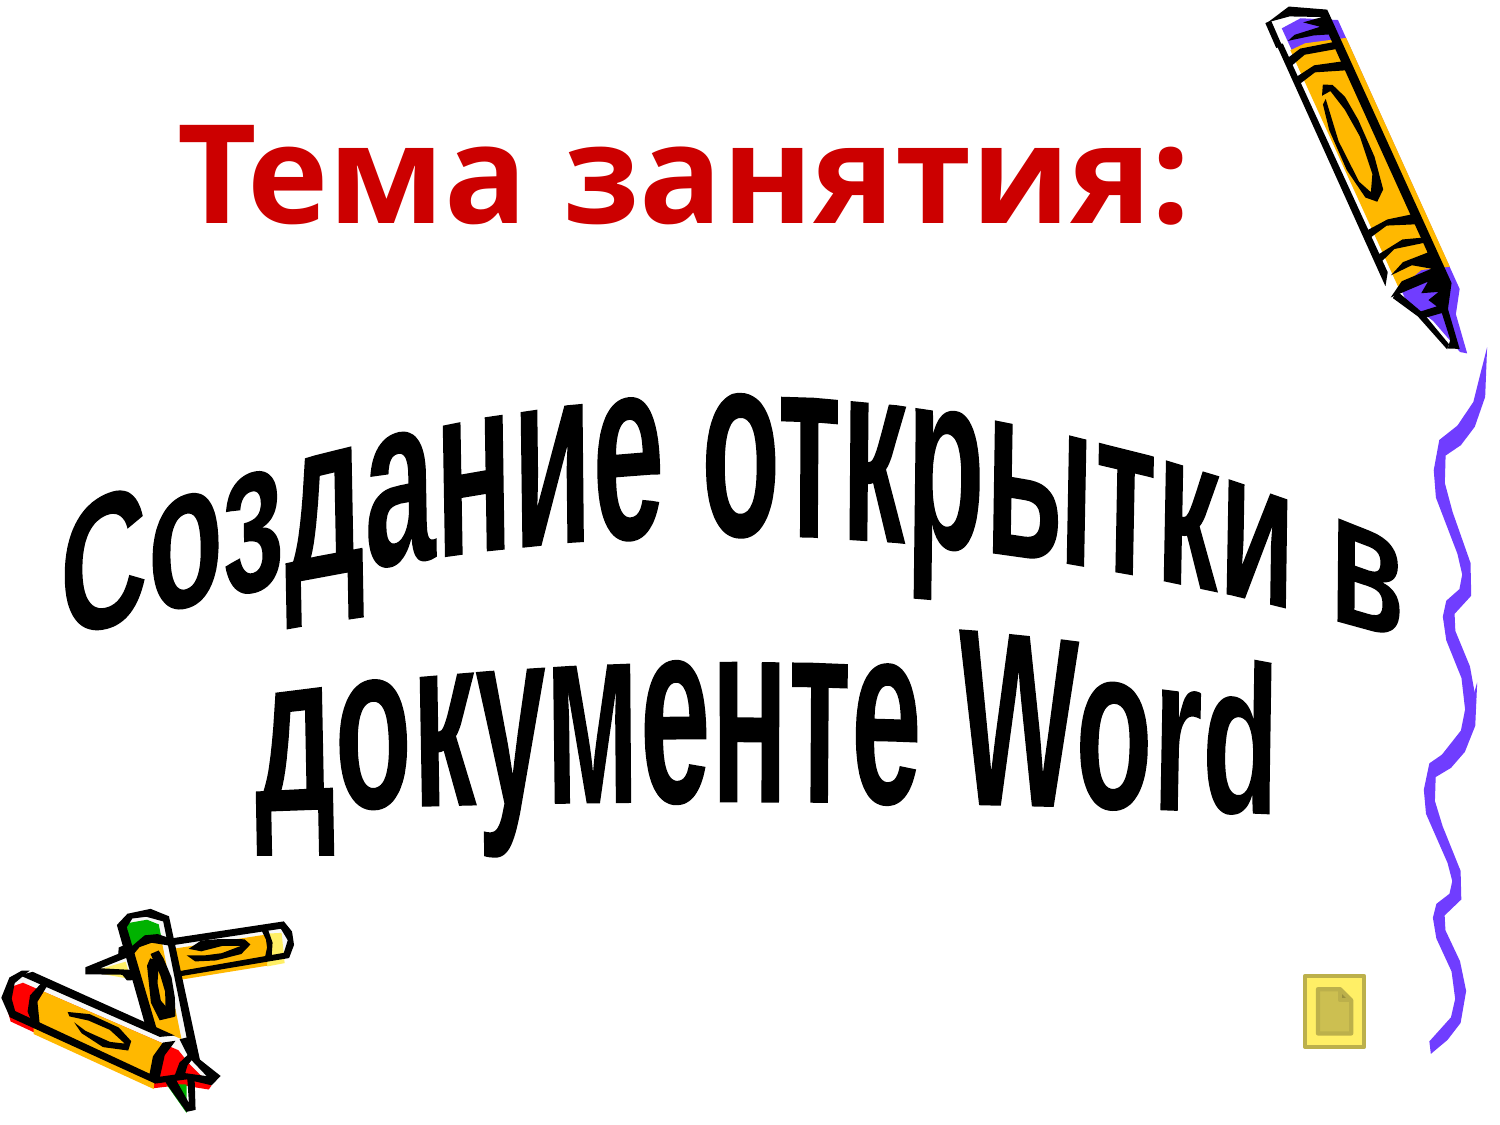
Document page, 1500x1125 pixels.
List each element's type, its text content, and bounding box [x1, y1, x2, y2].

text_box [1303, 974, 1366, 1049]
list Тема занятия: [52, 77, 1316, 339]
